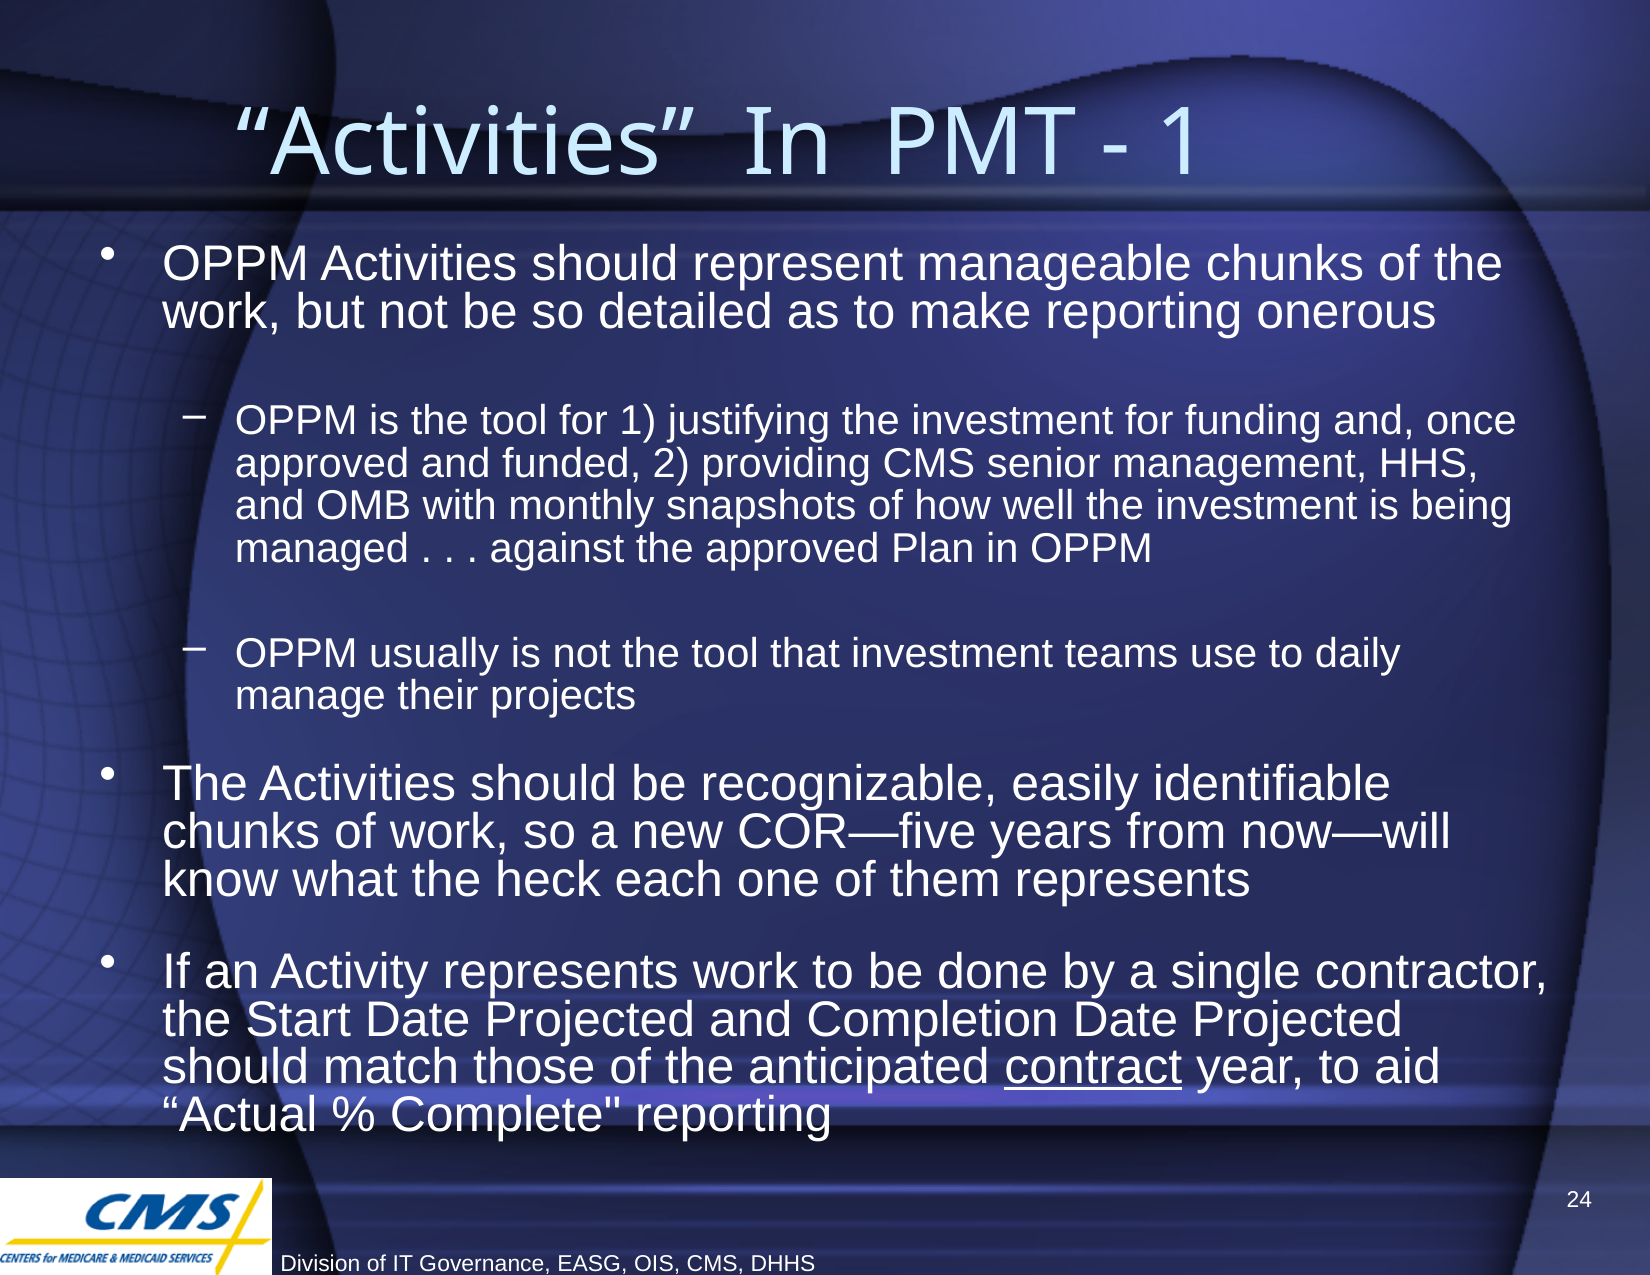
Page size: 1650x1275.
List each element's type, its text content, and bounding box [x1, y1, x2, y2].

list OPPM Activities should represent manageable chunks of the work, but not be so detailed as to make reporting onerous OPPM is the tool for 1) justifying the investment for funding and, once approved and funded, 2) providing CMS senior management, HHS, and OMB with monthly snapshots of how well the investment is being managed . . . against the approved Plan in OPPM OPPM usually is not the tool that investment teams use to daily manage their projects The Activities should be recognizable, easily identifiable chunks of work, so a new COR—five years from now—will know what the heck each one of them represents If an Activity represents work to be done by a single contractor, the Start Date Projected and Completion Date Projected should match those of the anticipated contract year, to aid “Actual % Complete" reporting [82, 233, 1568, 1112]
title “Activities” In PMT - 1 [220, 51, 1650, 222]
slide_number 24 [1264, 1175, 1610, 1247]
picture [0, 0, 1650, 1275]
